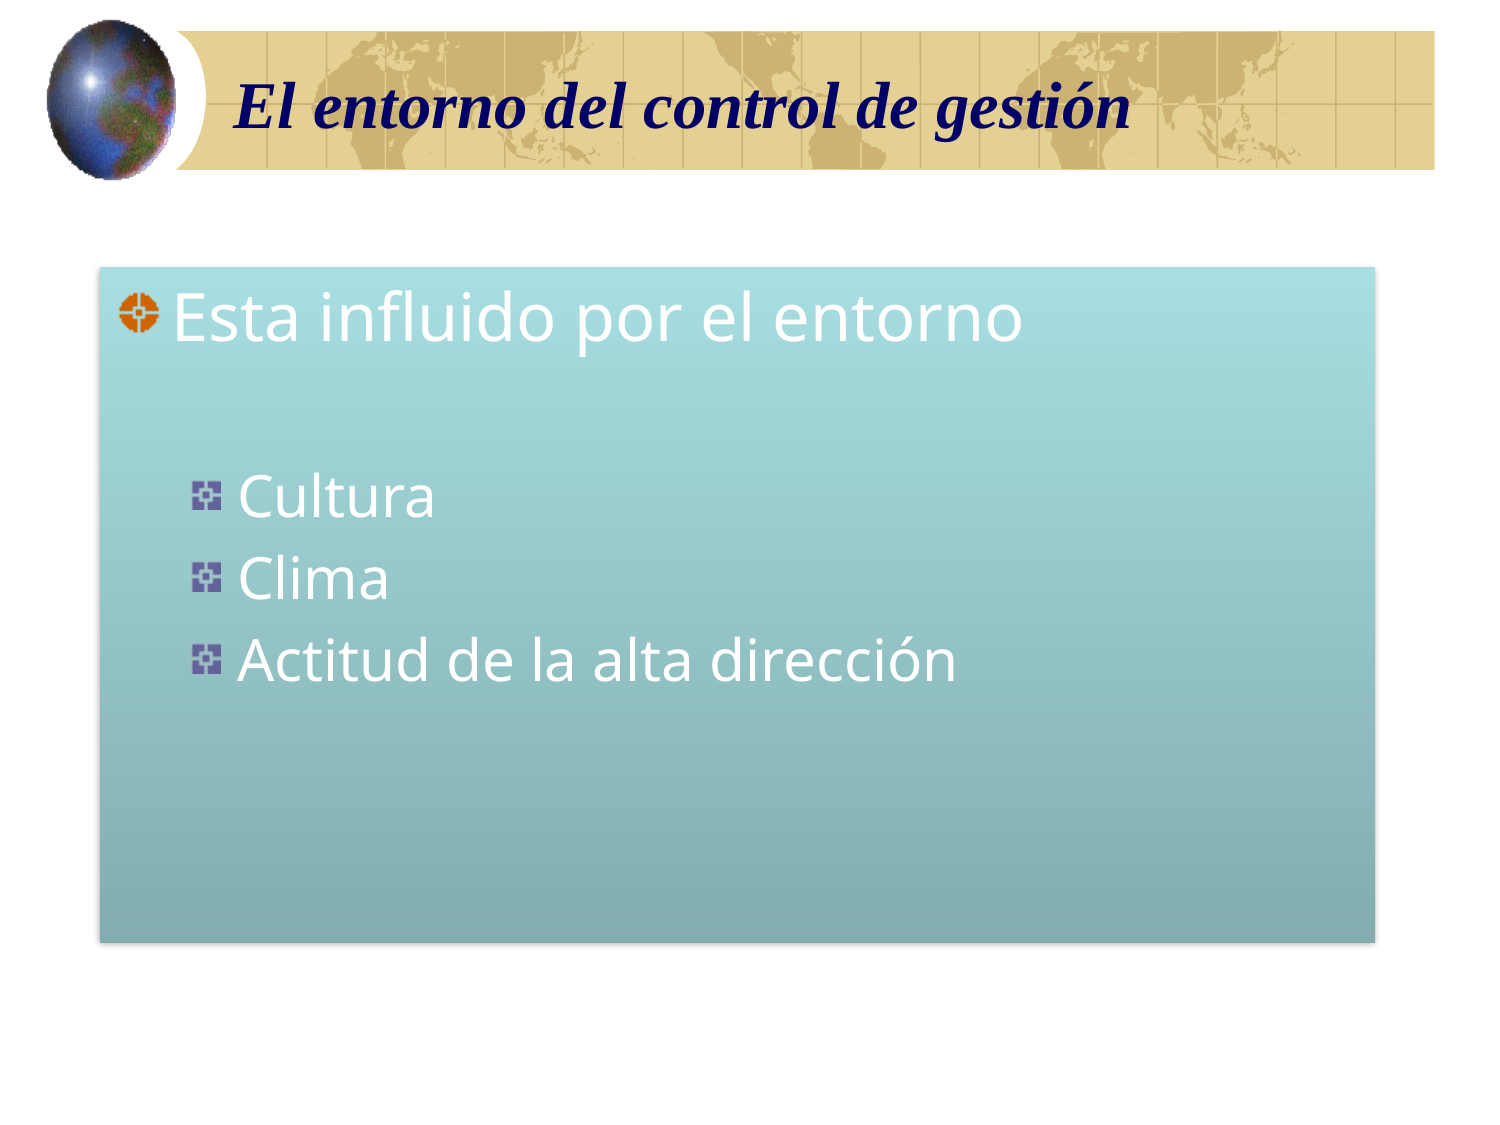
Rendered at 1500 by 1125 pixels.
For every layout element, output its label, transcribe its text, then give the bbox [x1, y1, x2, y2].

picture [115, 291, 162, 338]
picture [190, 479, 221, 510]
picture [190, 560, 221, 592]
title El entorno del control de gestión [218, 77, 1448, 126]
picture [190, 642, 221, 674]
list Esta influido por el entorno Cultura Clima Actitud de la alta dirección [100, 266, 1376, 943]
picture [42, 14, 190, 185]
